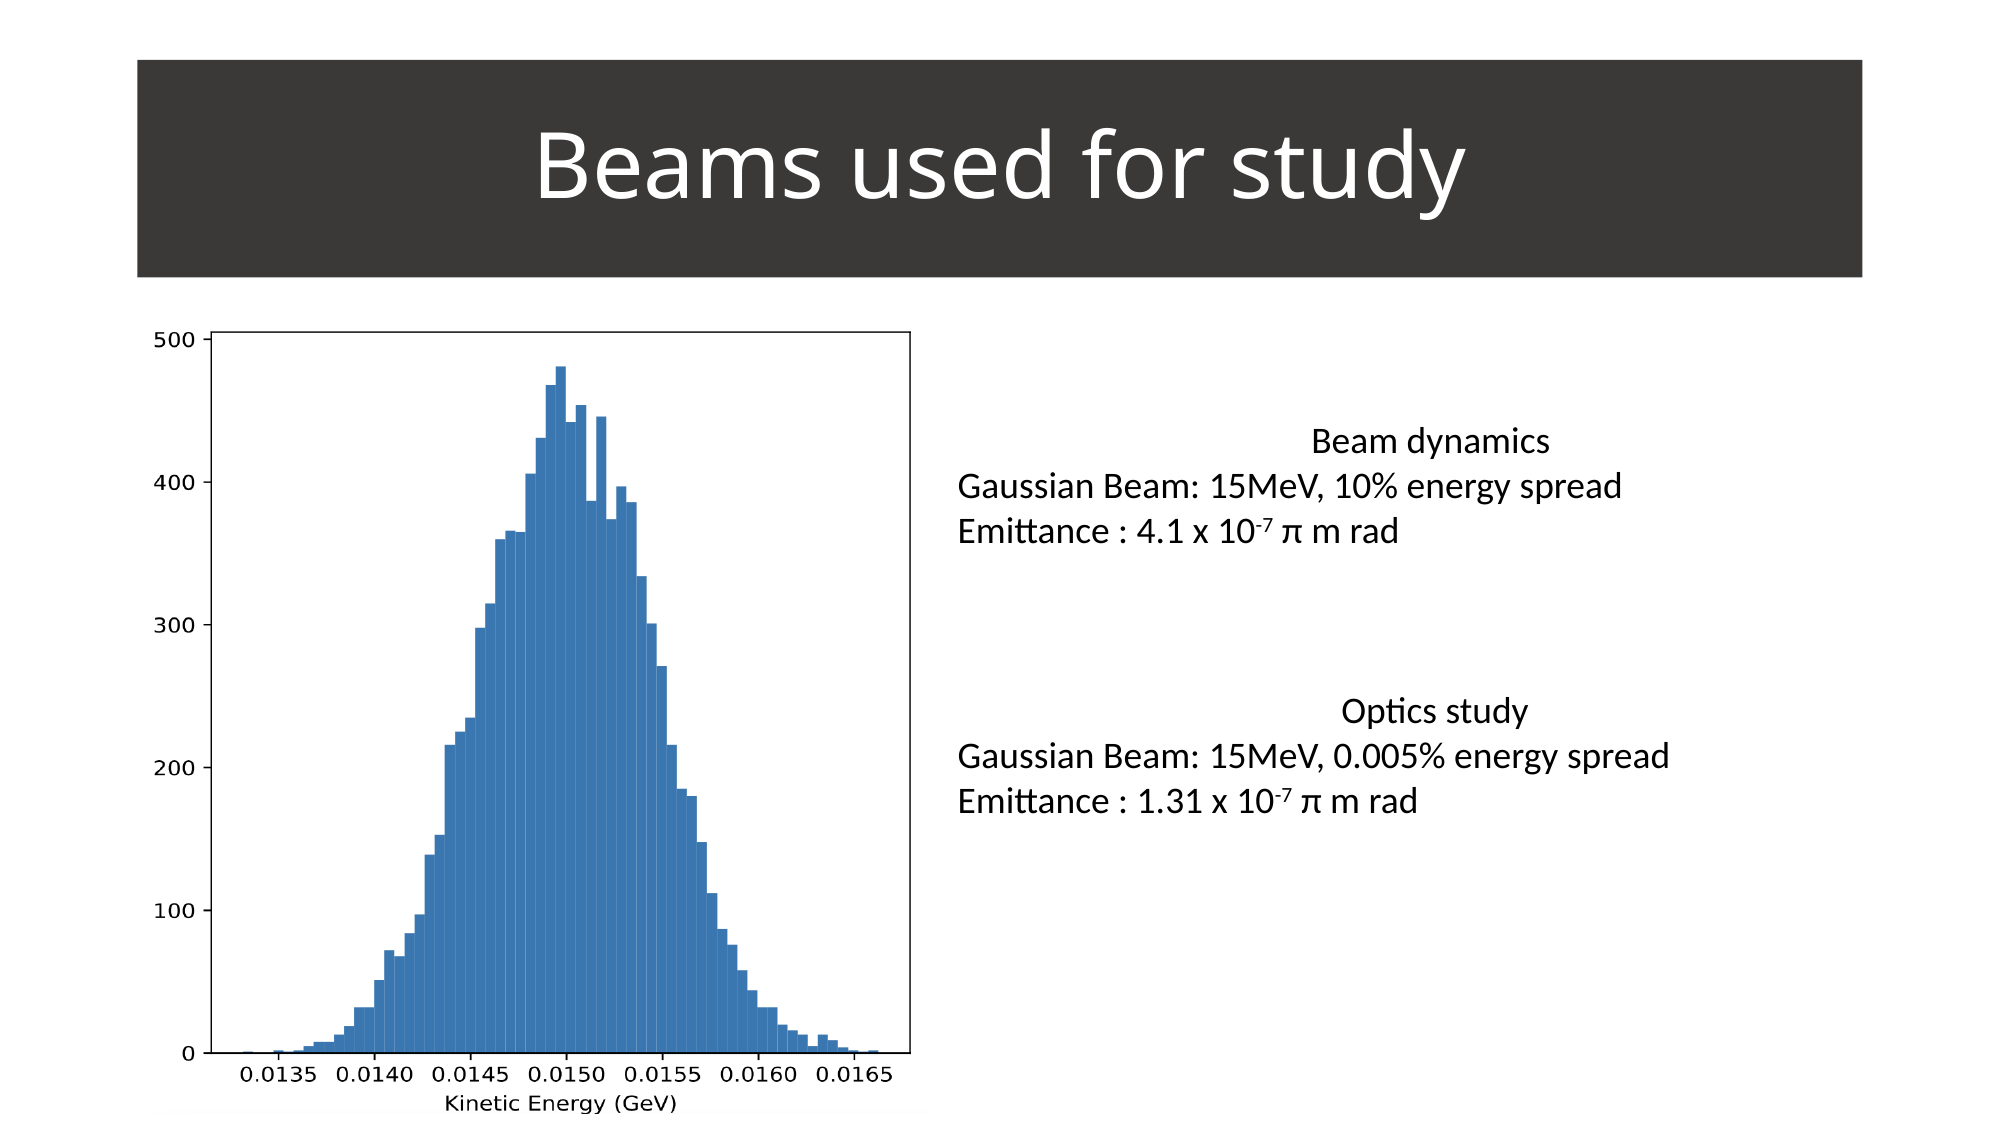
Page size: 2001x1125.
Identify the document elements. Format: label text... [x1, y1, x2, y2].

text_box Beam dynamics Gaussian Beam: 15MeV, 10% energy spread Emittance : 4.1 x 10-7 π m rad Optics study Gaussian Beam: 15MeV, 0.005% energy spread Emittance : 1.31 x 10-7 π m rad [942, 409, 1928, 1009]
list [137, 310, 928, 1114]
title Beams used for study [137, 59, 1863, 278]
